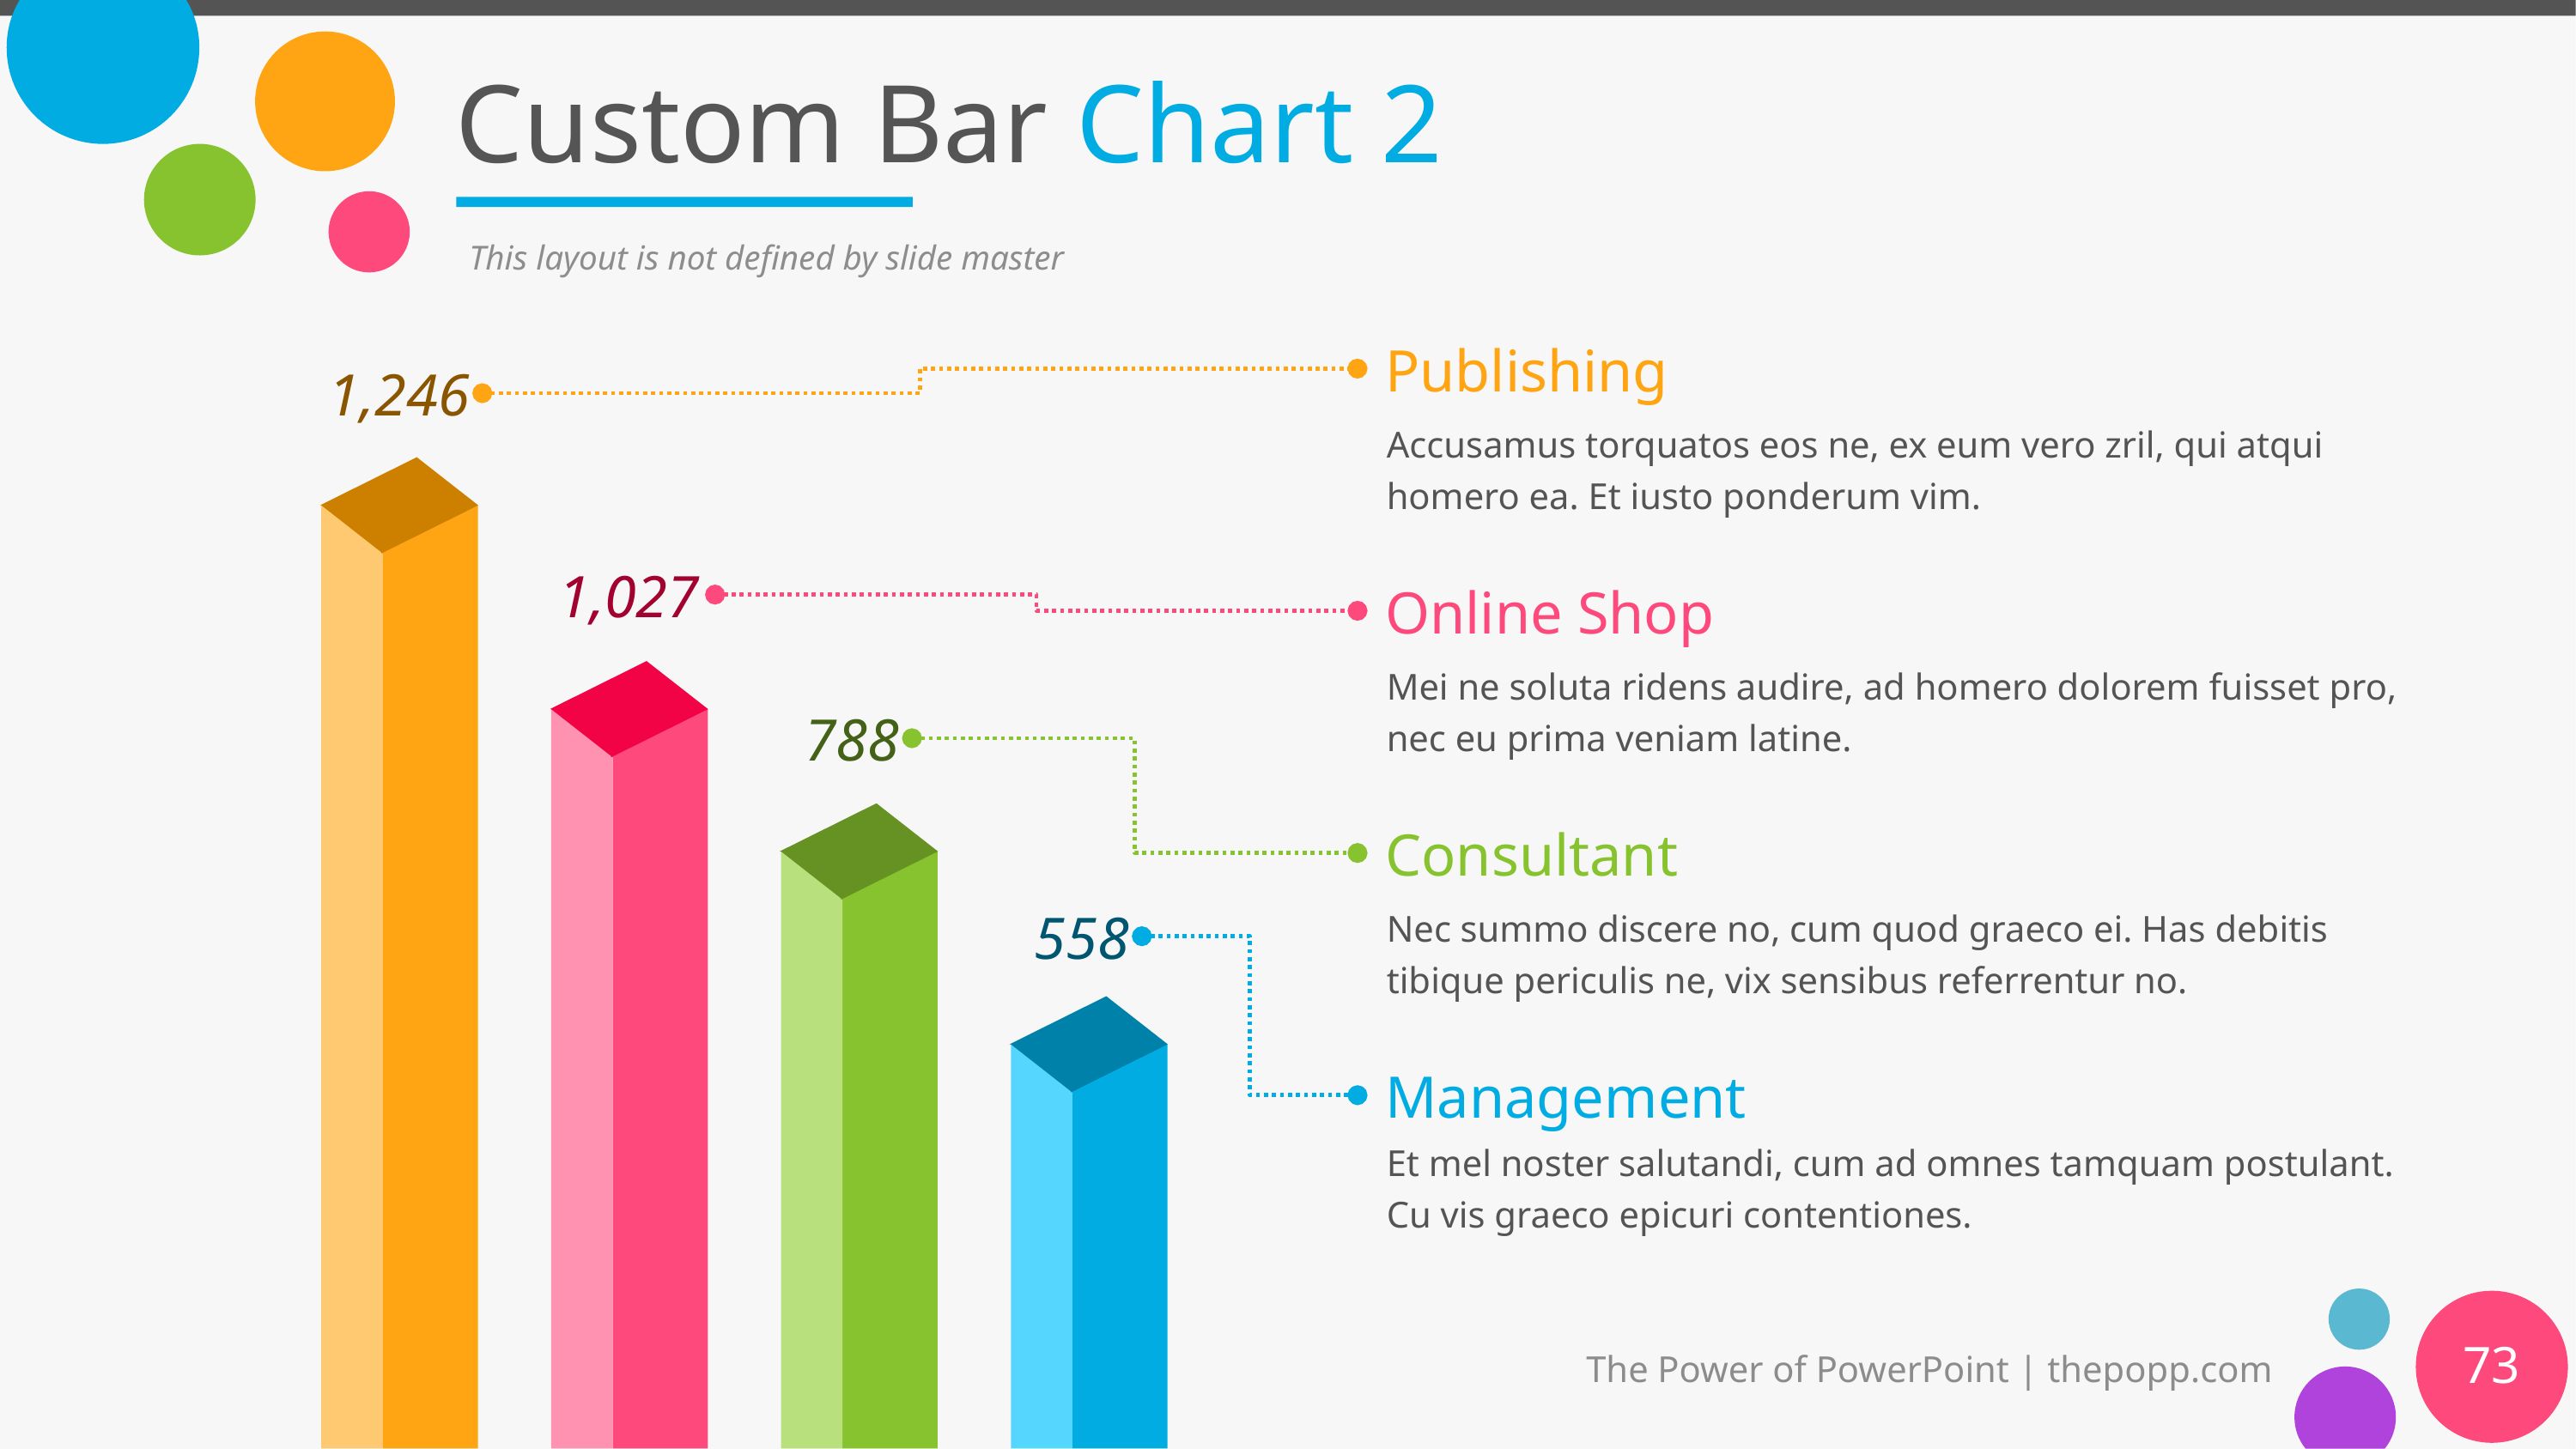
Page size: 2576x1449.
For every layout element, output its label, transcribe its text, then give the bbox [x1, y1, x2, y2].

text_box Et mel noster salutandi, cum ad omnes tamquam postulant. Cu vis graeco epicuri contentiones. [1373, 1125, 2450, 1263]
list This layout is not defined by slide master [446, 217, 2465, 288]
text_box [484, 368, 1358, 393]
text_box Publishing [1357, 313, 2131, 423]
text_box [714, 594, 1358, 611]
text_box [914, 737, 1358, 853]
text_box Management [1357, 1040, 2131, 1150]
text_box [779, 803, 939, 1449]
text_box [319, 457, 479, 1449]
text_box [1144, 935, 1358, 1096]
text_box Consultant [1357, 798, 2131, 908]
text_box 788 [792, 697, 913, 779]
slide_number 73 [2415, 1328, 2568, 1406]
text_box Nec summo discere no, cum quod graeco ei. Has debitis tibique periculis ne, vix sensibus referrentur no. [1373, 891, 2450, 1028]
footer The Power of PowerPoint | thepopp.com [1479, 1332, 2296, 1410]
text_box Accusamus torquatos eos ne, ex eum vero zril, qui atqui homero ea. Et iusto ponderum vim. [1373, 407, 2450, 544]
text_box 1,027 [545, 554, 713, 636]
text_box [550, 660, 708, 1449]
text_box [1009, 996, 1169, 1449]
title Custom Bar Chart 2 [433, 34, 2454, 204]
text_box Mei ne soluta ridens audire, ad homero dolorem fuisset pro, nec eu prima veniam latine. [1373, 649, 2450, 786]
text_box 558 [1021, 895, 1142, 977]
text_box Online Shop [1357, 556, 2131, 665]
text_box 1,246 [315, 352, 483, 434]
